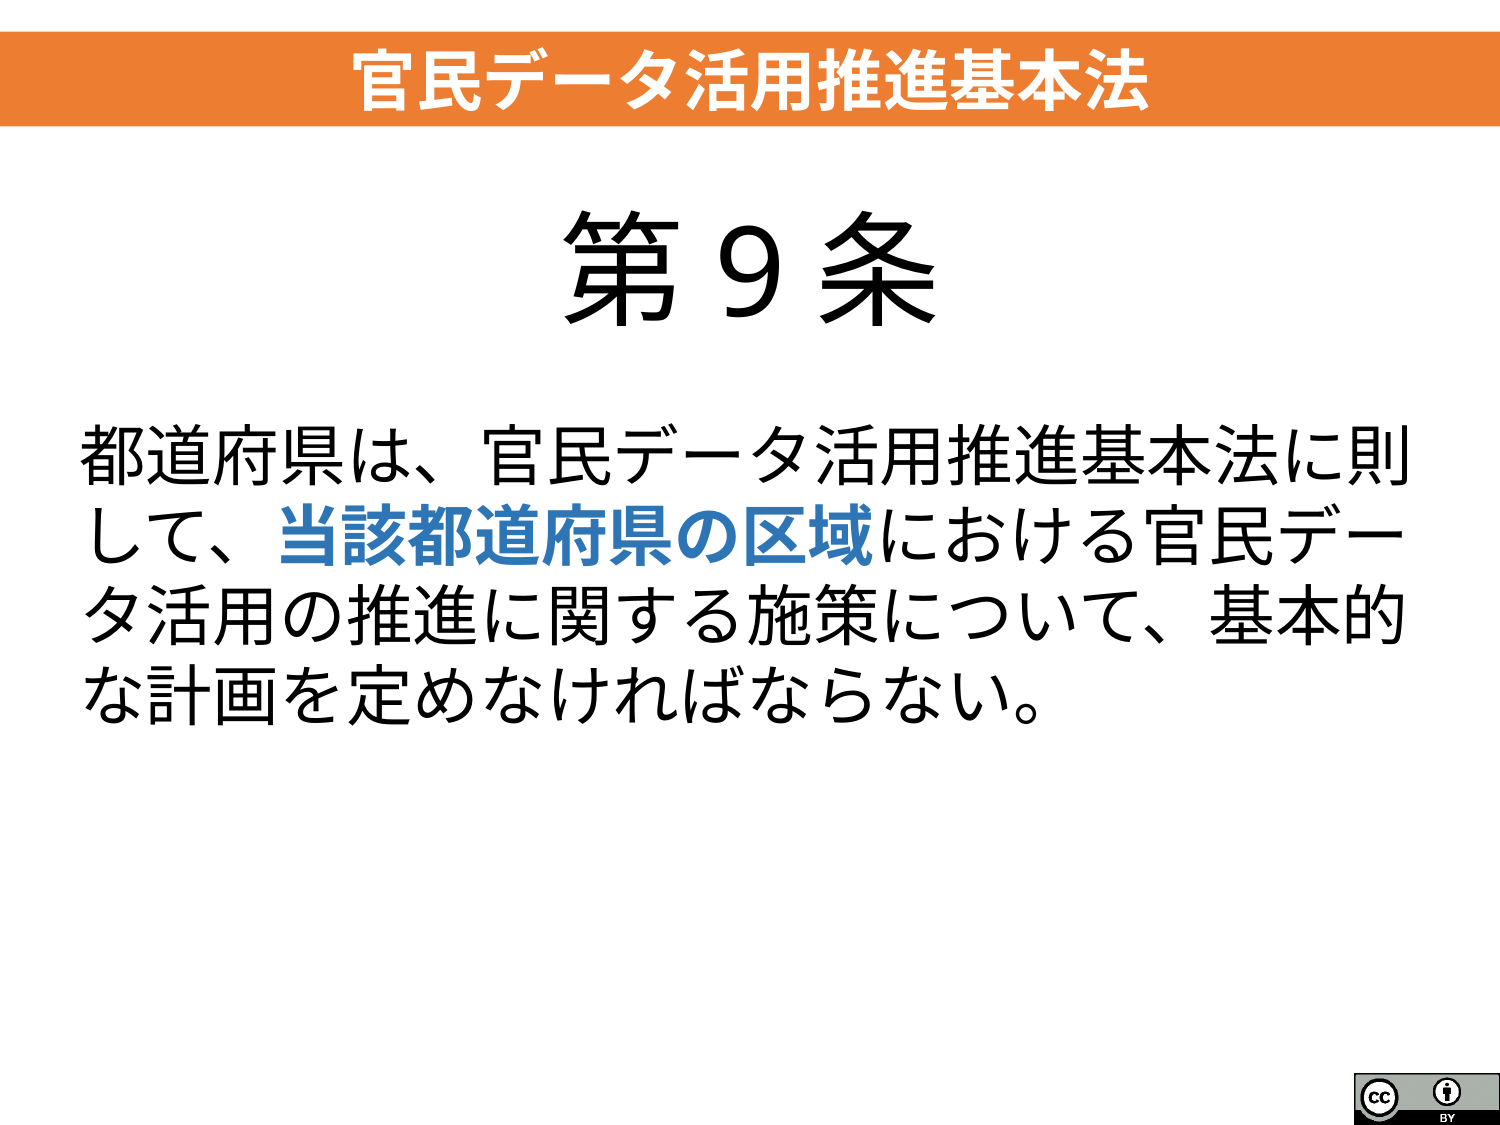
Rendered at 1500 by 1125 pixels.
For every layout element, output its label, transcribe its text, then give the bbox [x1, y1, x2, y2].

text_box 都道府県は、官民データ活用推進基本法に則して、当該都道府県の区域における官民データ活用の推進に関する施策について、基本的な計画を定めなければならない。 [64, 406, 1436, 742]
picture [1354, 1073, 1500, 1125]
text_box 官民データ活用推進基本法 [0, 30, 1500, 128]
text_box 第9条 [129, 183, 1370, 349]
